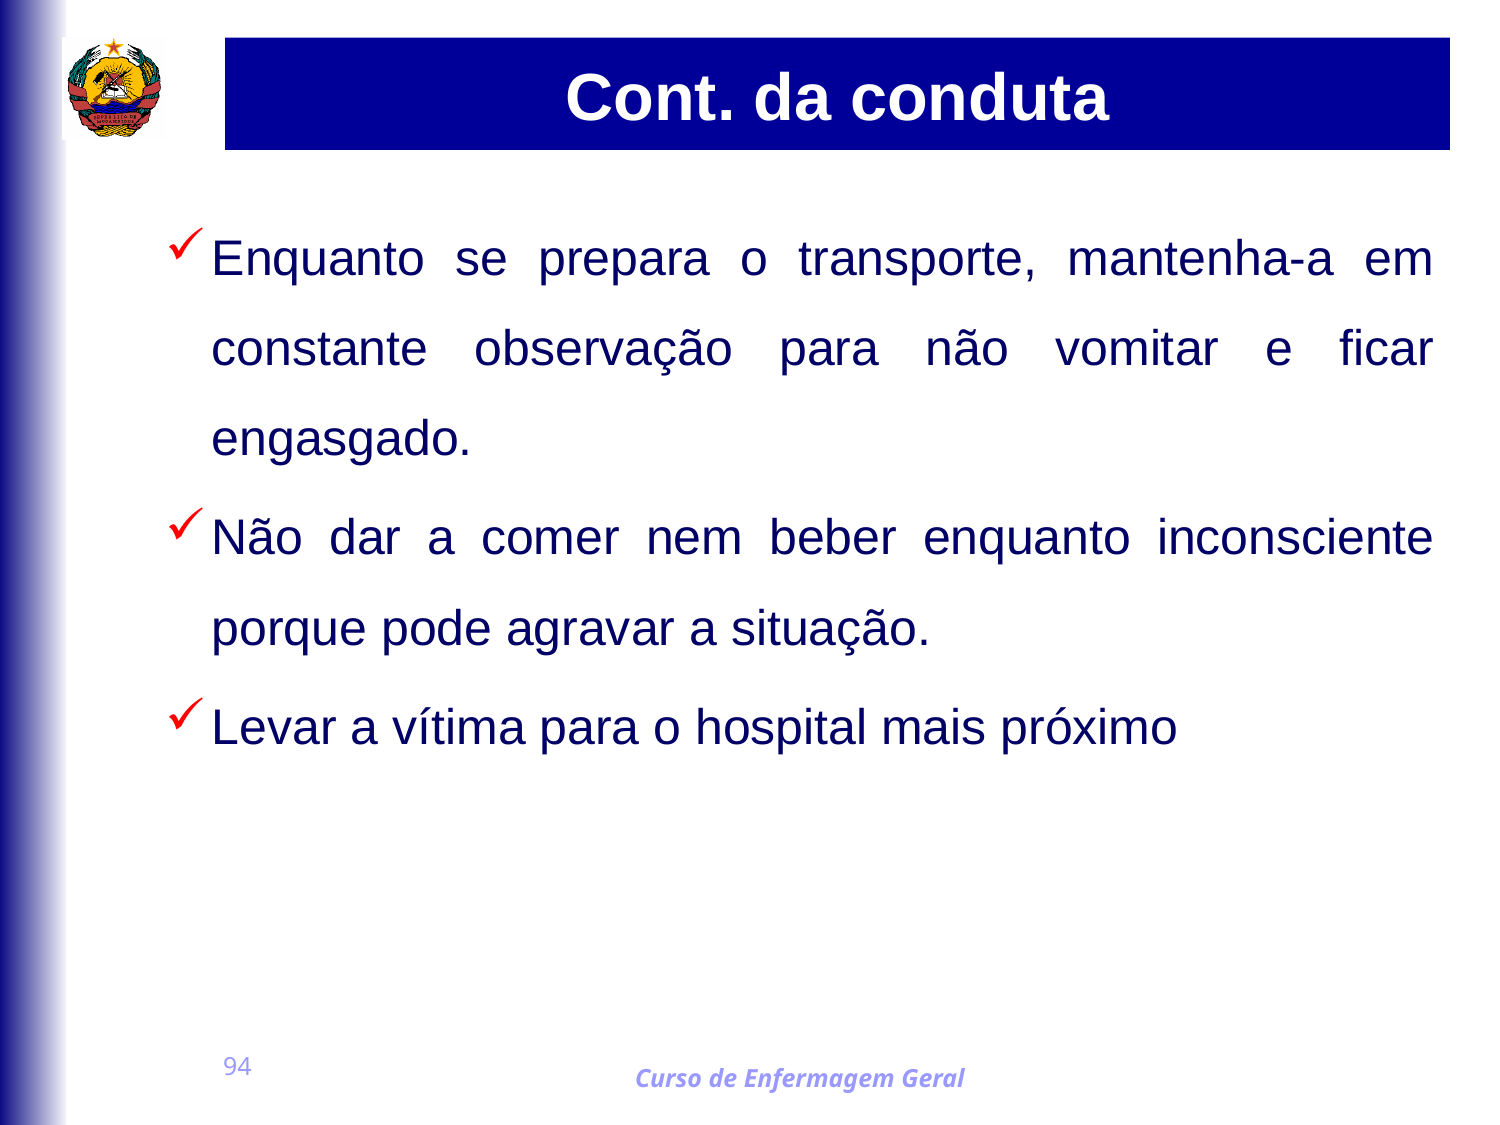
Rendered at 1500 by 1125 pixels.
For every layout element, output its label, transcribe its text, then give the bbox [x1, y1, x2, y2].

list Enquanto se prepara o transporte, mantenha-a em constante observação para não vomitar e ficar engasgado. Não dar a comer nem beber enquanto inconsciente porque pode agravar a situação. Levar a vítima para o hospital mais próximo [74, 187, 1451, 1013]
footer Curso de Enfermagem Geral [499, 1049, 1101, 1101]
slide_number 94 [62, 1037, 413, 1098]
title Cont. da conduta [224, 37, 1451, 151]
